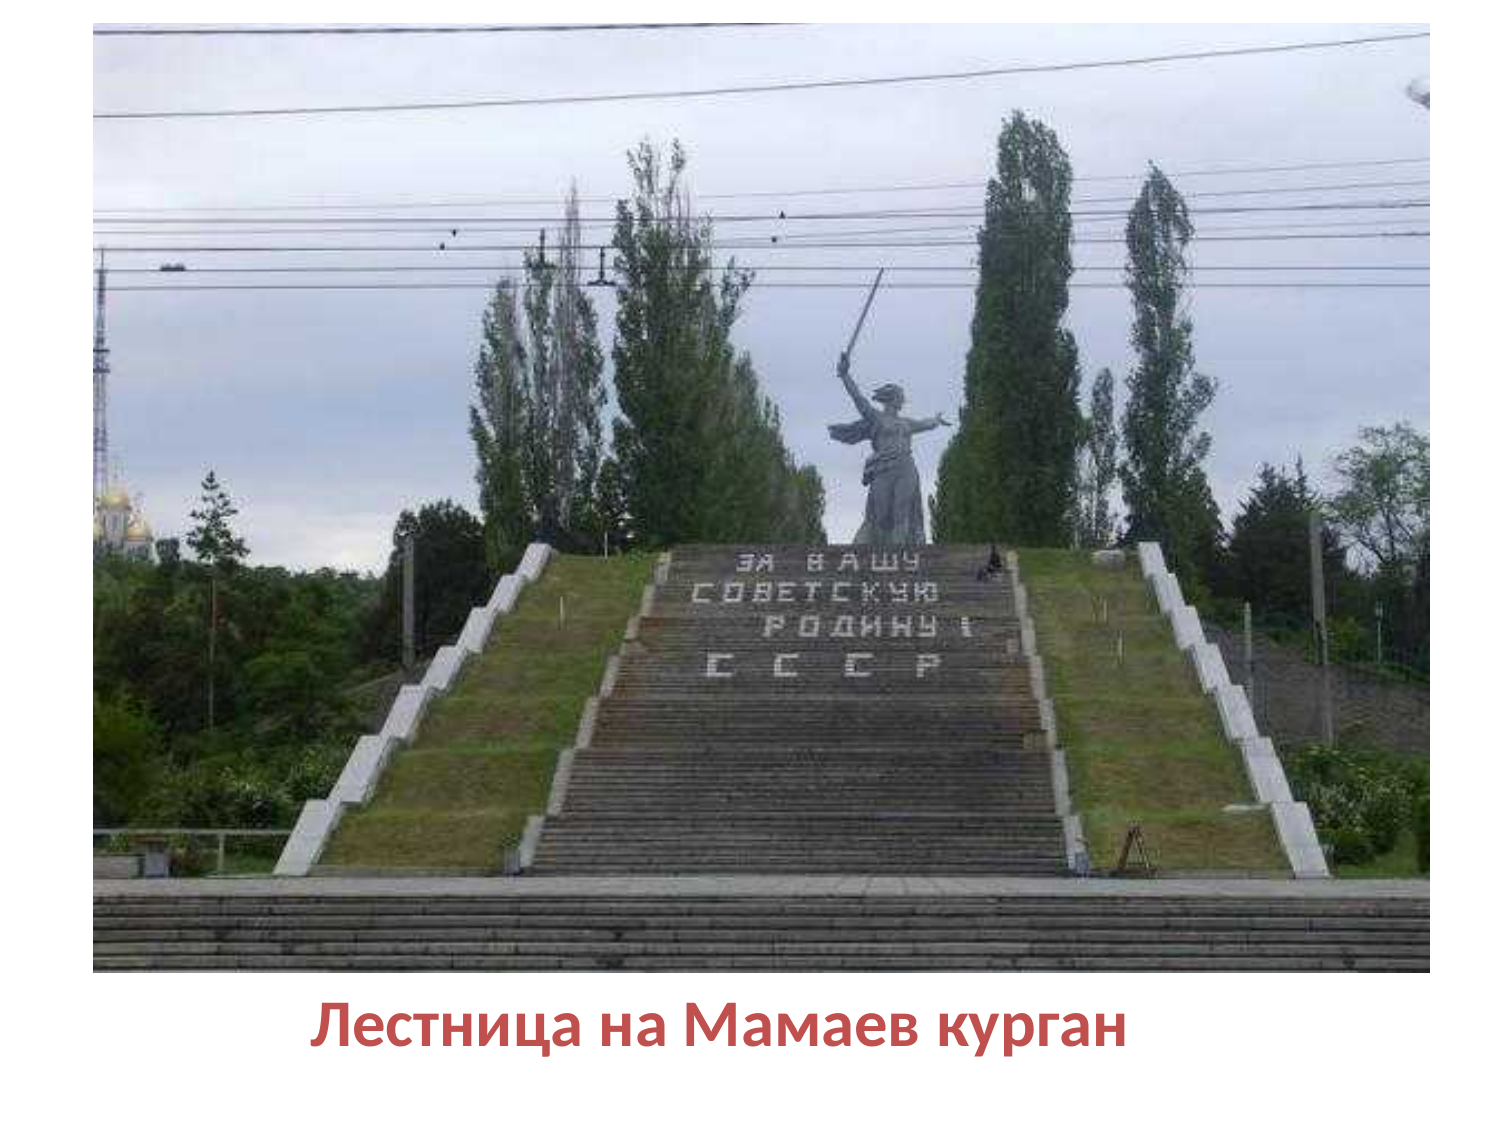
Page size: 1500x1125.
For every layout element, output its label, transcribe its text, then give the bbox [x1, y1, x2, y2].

picture [93, 23, 1430, 973]
subtitle Лестница на Мамаев курган [58, 972, 1382, 1097]
